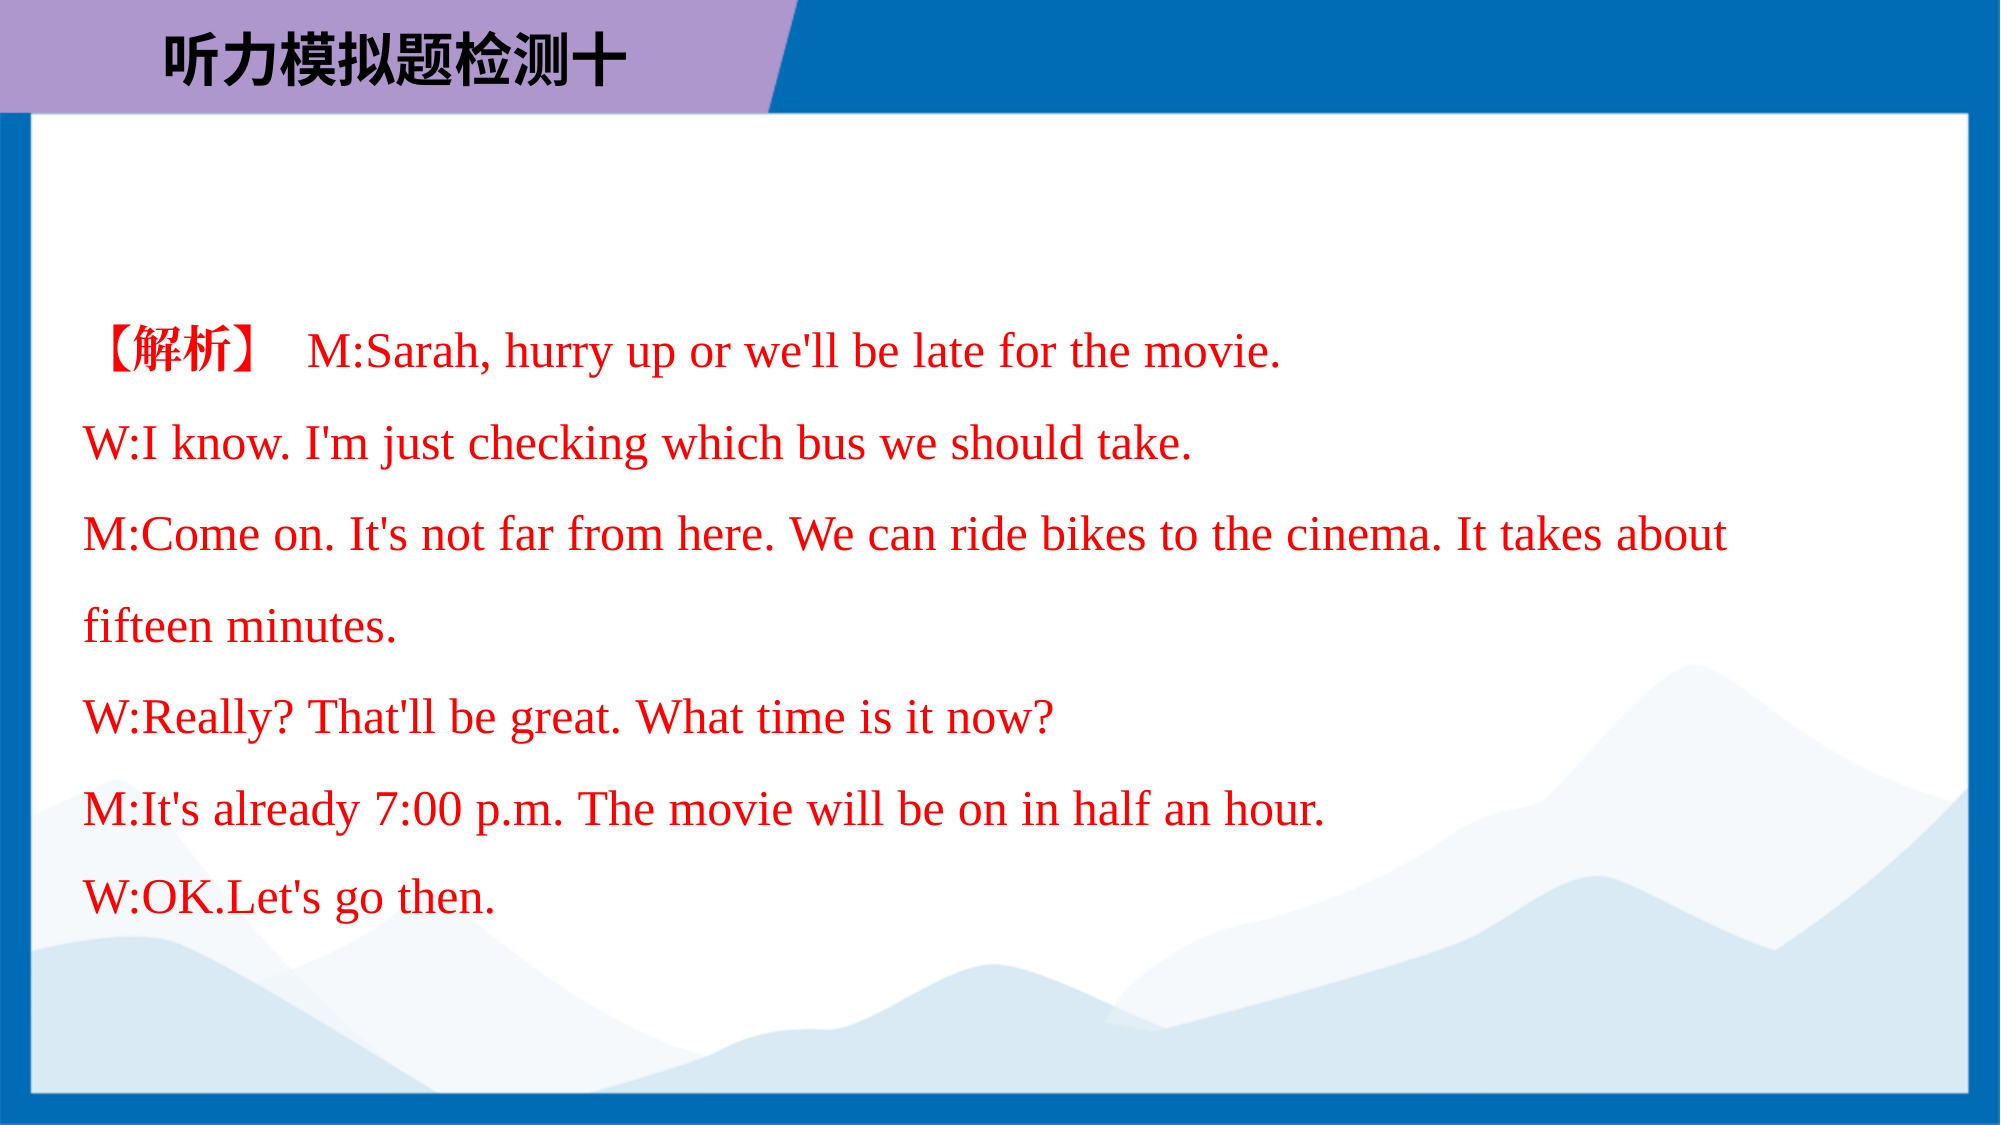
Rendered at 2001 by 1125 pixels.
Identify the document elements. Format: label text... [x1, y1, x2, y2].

text_box 【解析】 M:Sarah, hurry up or we'll be late for the movie. W:I know. I'm just checking which bus we should take. M:Come on. It's not far from here. We can ride bikes to the cinema. It takes about fifteen minutes. W:Really? That'll be great. What time is it now? M:It's already 7:00 p.m. The movie will be on in half an hour. W:OK.Let's go then. [82, 285, 1917, 914]
picture [0, 0, 2000, 1125]
